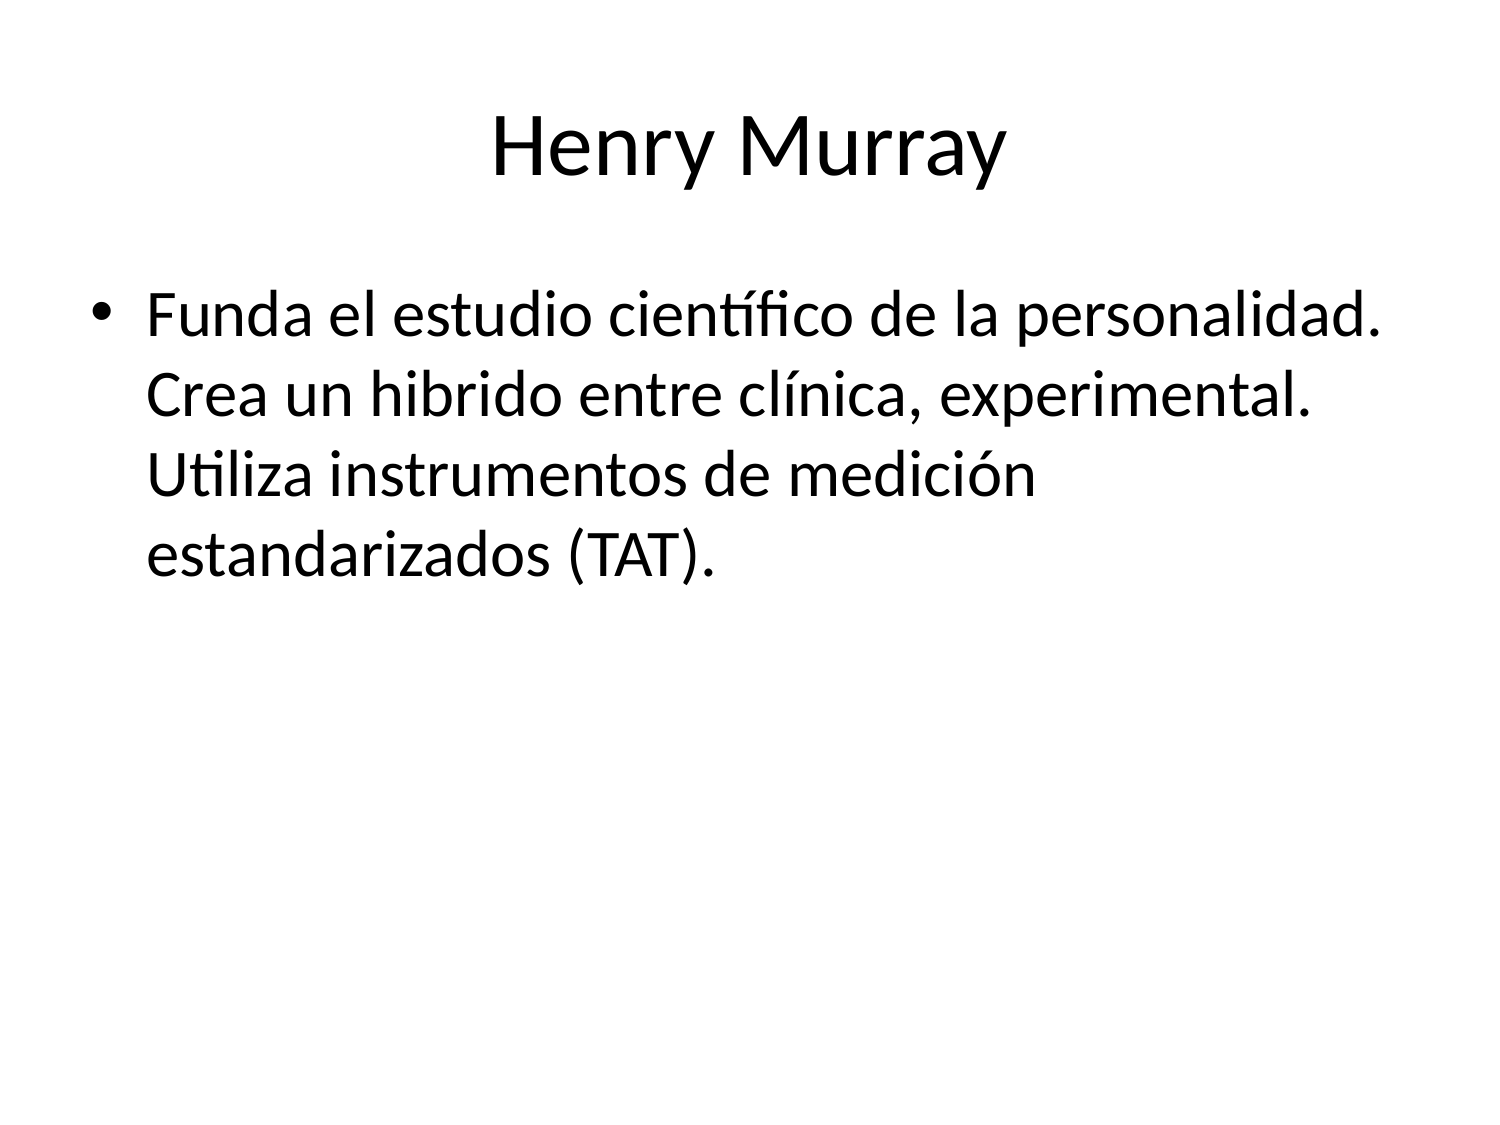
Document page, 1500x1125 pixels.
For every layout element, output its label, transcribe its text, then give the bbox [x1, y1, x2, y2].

list Funda el estudio científico de la personalidad. Crea un hibrido entre clínica, experimental. Utiliza instrumentos de medición estandarizados (TAT). [75, 262, 1425, 1005]
title Henry Murray [75, 45, 1425, 233]
